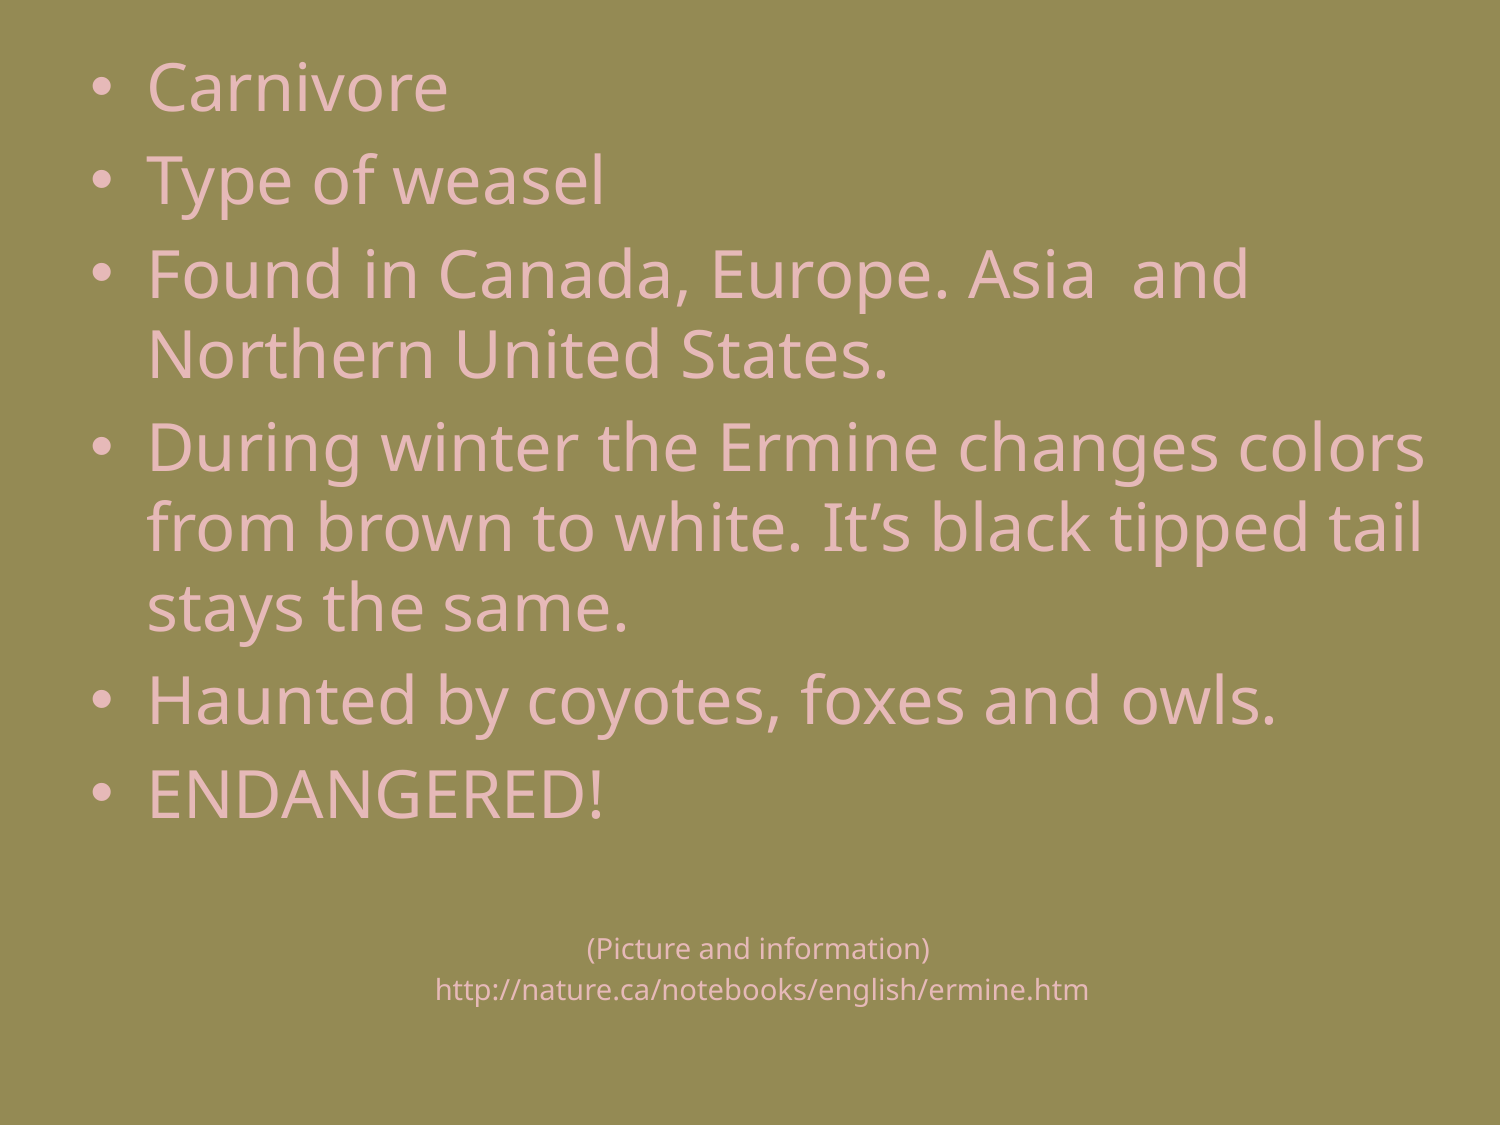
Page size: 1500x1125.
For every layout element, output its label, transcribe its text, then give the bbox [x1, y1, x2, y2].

list Carnivore Type of weasel Found in Canada, Europe. Asia and Northern United States. During winter the Ermine changes colors from brown to white. It’s black tipped tail stays the same. Haunted by coyotes, foxes and owls. ENDANGERED! (Picture and information) http://nature.ca/notebooks/english/ermine.htm [75, 37, 1450, 1088]
